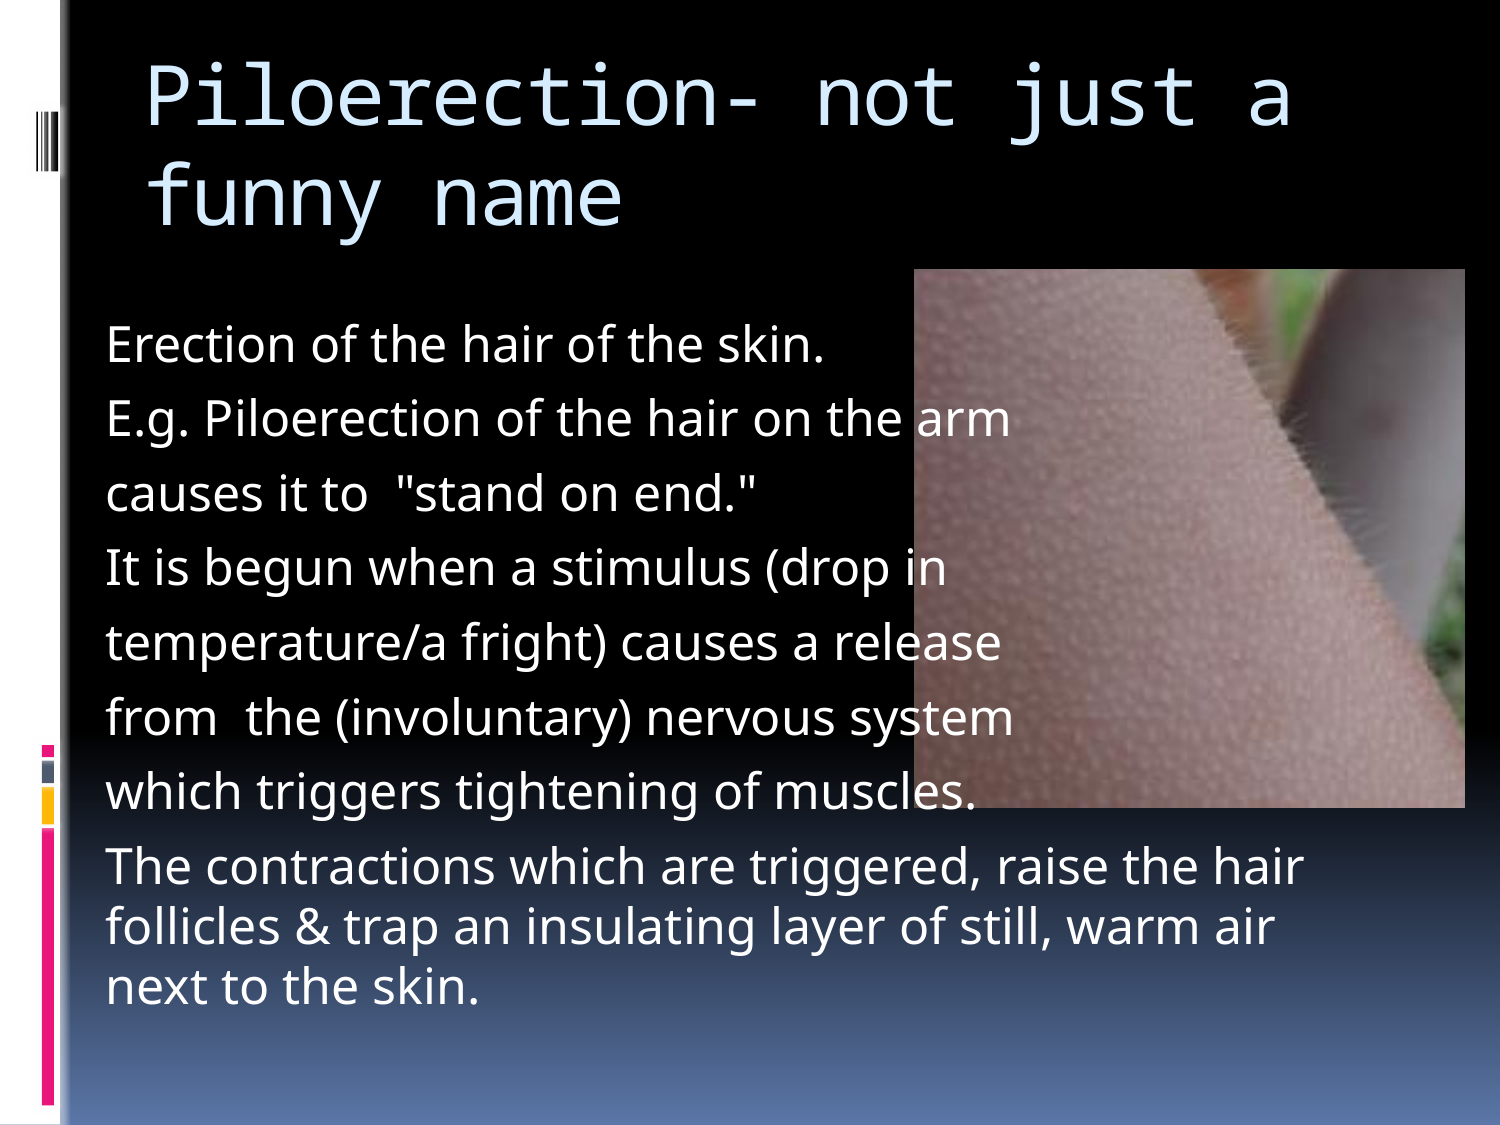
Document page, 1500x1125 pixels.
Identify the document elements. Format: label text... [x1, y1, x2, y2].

list Erection of the hair of the skin. E.g. Piloerection of the hair on the arm causes it to "stand on end." It is begun when a stimulus (drop in temperature/a fright) causes a release from the (involuntary) nervous system which triggers tightening of muscles. The contractions which are triggered, raise the hair follicles & trap an insulating layer of still, warm air next to the skin. [23, 304, 1372, 1055]
picture [913, 268, 1466, 808]
title Piloerection- not just a funny name [128, 35, 1404, 186]
